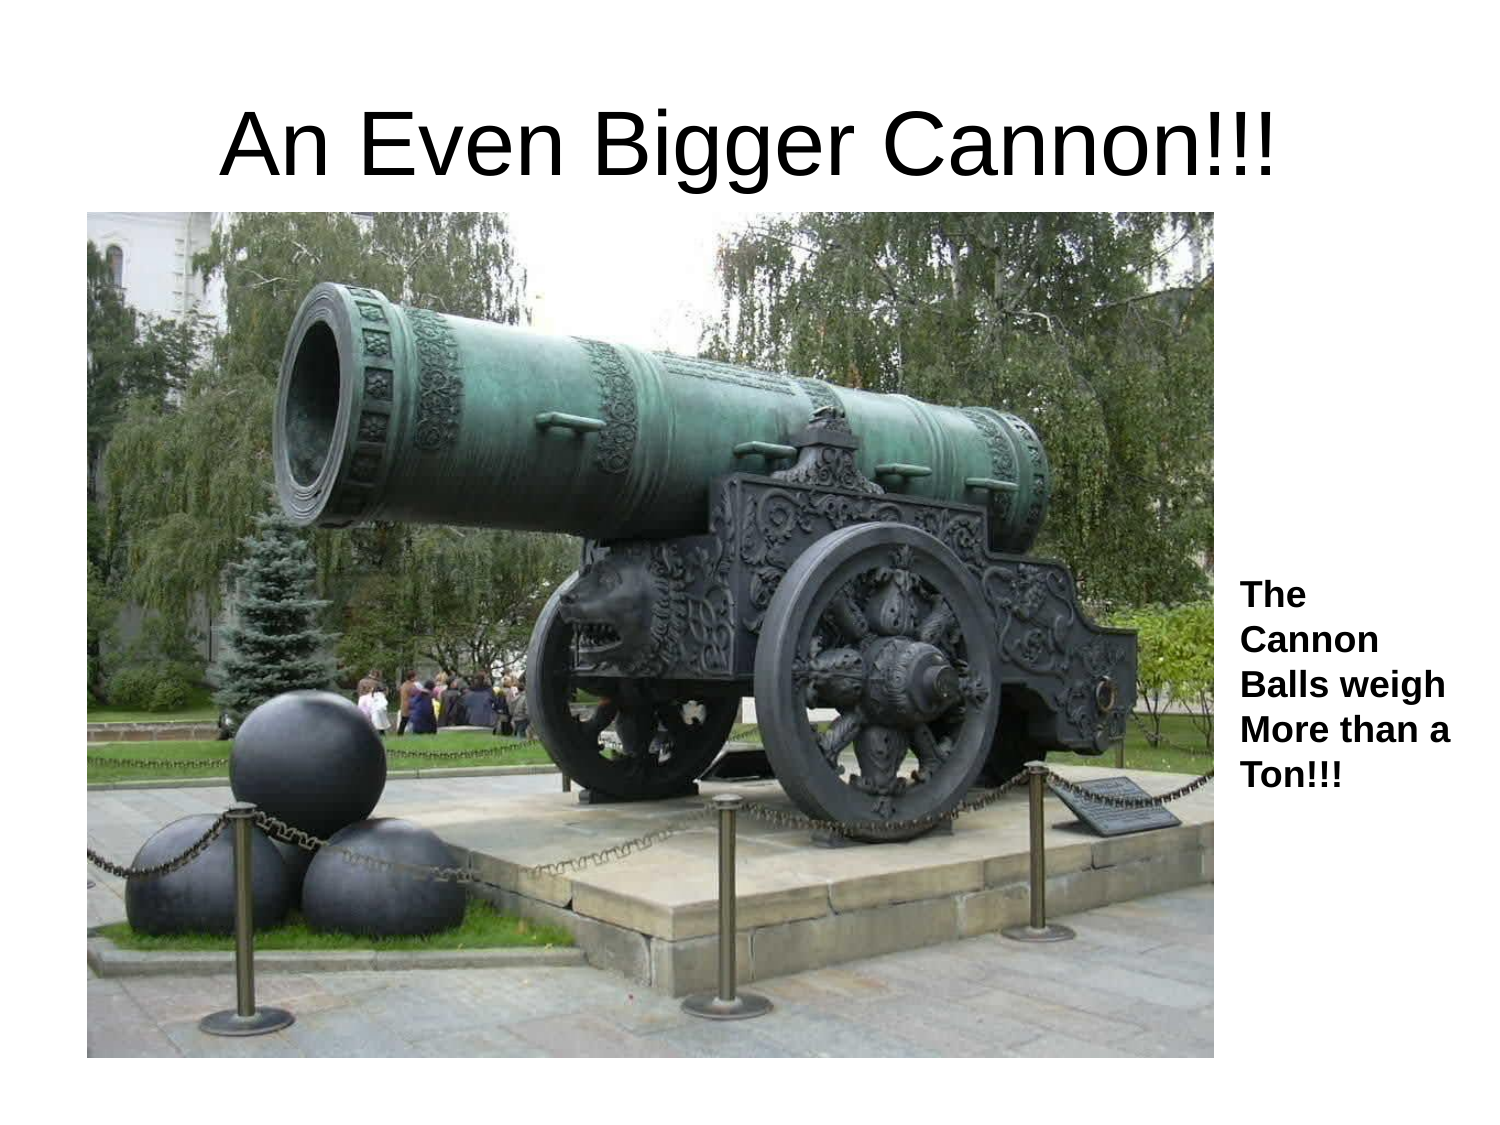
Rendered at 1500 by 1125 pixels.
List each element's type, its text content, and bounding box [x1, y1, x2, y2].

text_box The Cannon Balls weigh More than a Ton!!! [1224, 562, 1472, 758]
picture [87, 212, 1215, 1058]
title An Even Bigger Cannon!!! [75, 45, 1425, 233]
